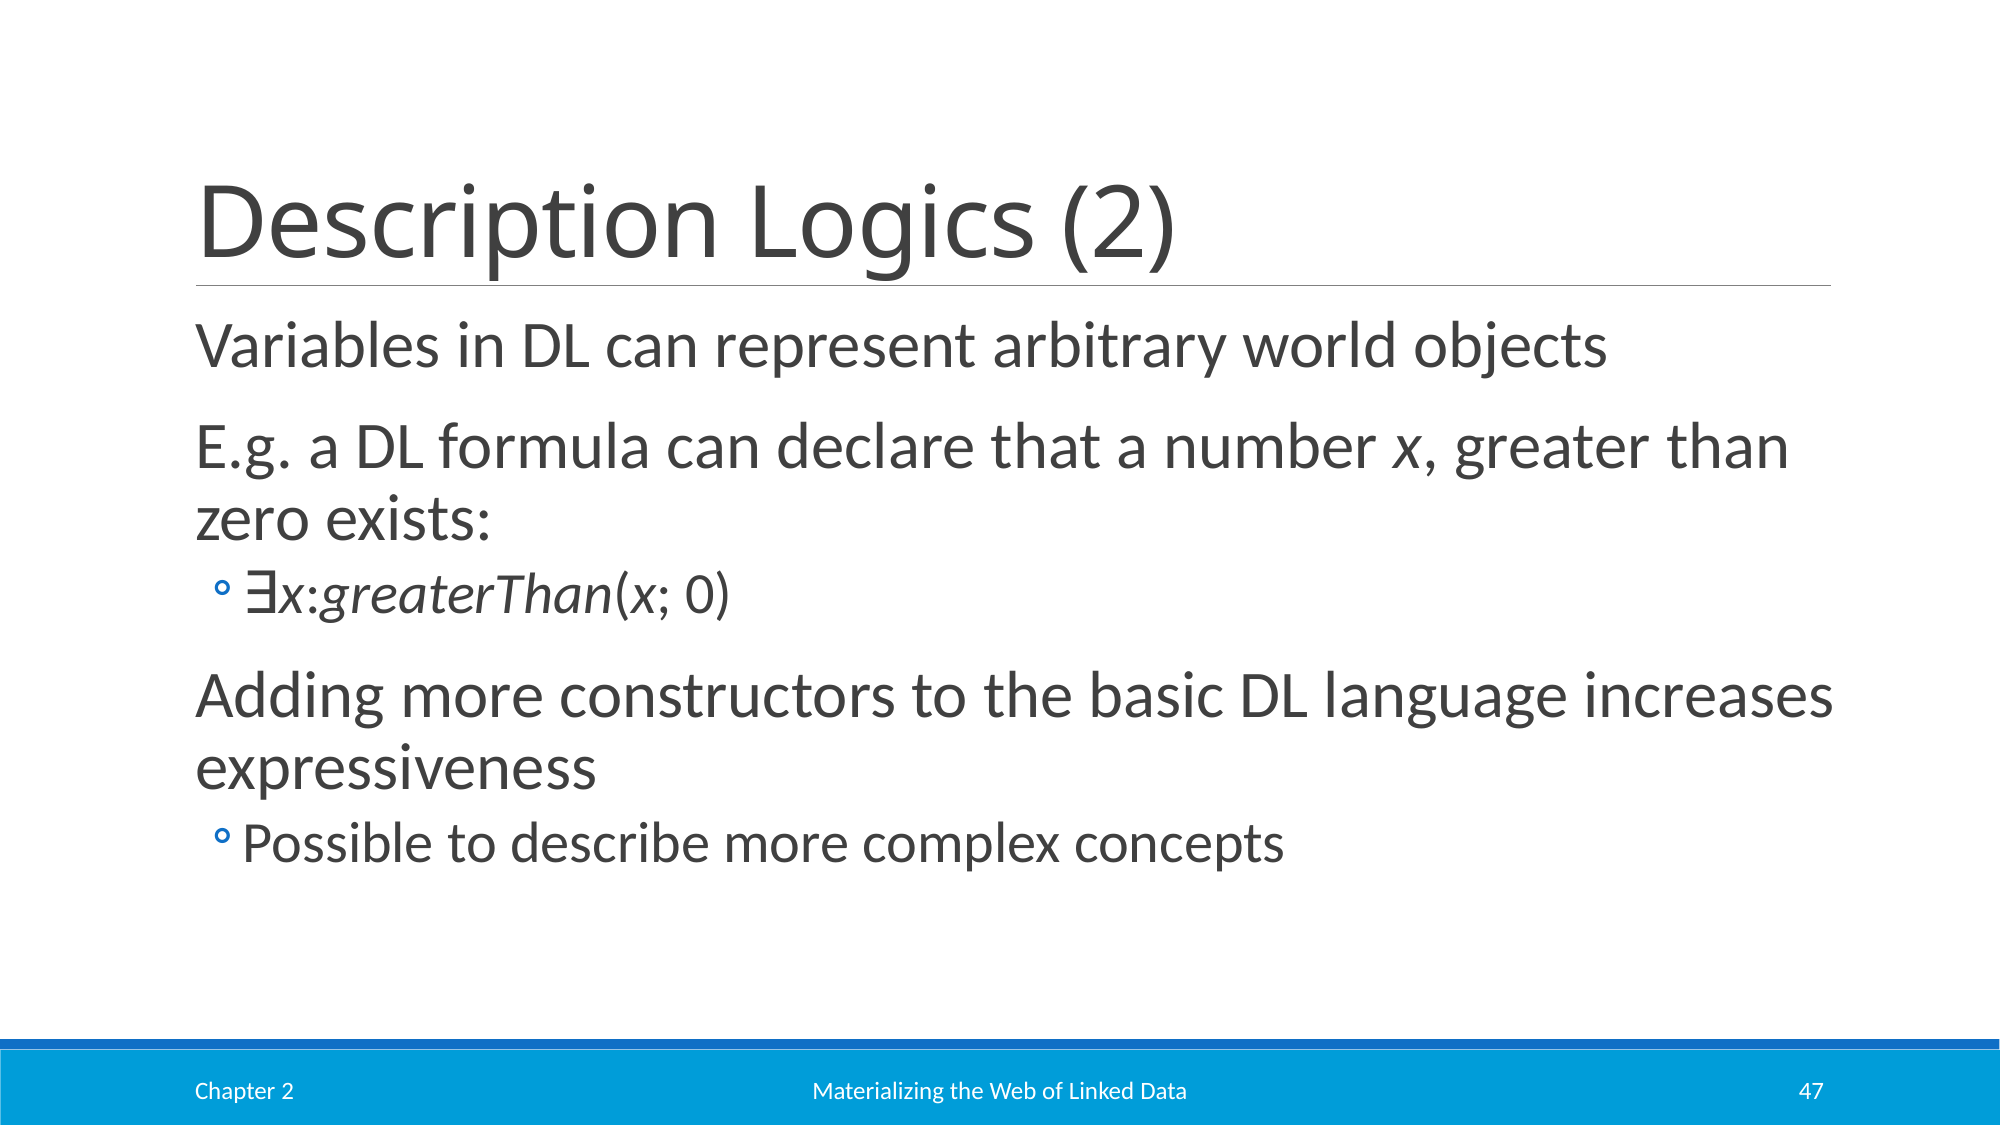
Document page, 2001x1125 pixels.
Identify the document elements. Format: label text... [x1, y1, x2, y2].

footer Materializing the Web of Linked Data [604, 1059, 1396, 1120]
slide_number 47 [1624, 1059, 1840, 1120]
slide_number Chapter 2 [180, 1059, 586, 1120]
list Variables in DL can represent arbitrary world objects E.g. a DL formula can declare that a number x, greater than zero exists: ∃x:greaterThan(x; 0) Adding more constructors to the basic DL language increases expressiveness Possible to describe more complex concepts [180, 302, 1902, 963]
title Description Logics (2) [180, 47, 1830, 285]
